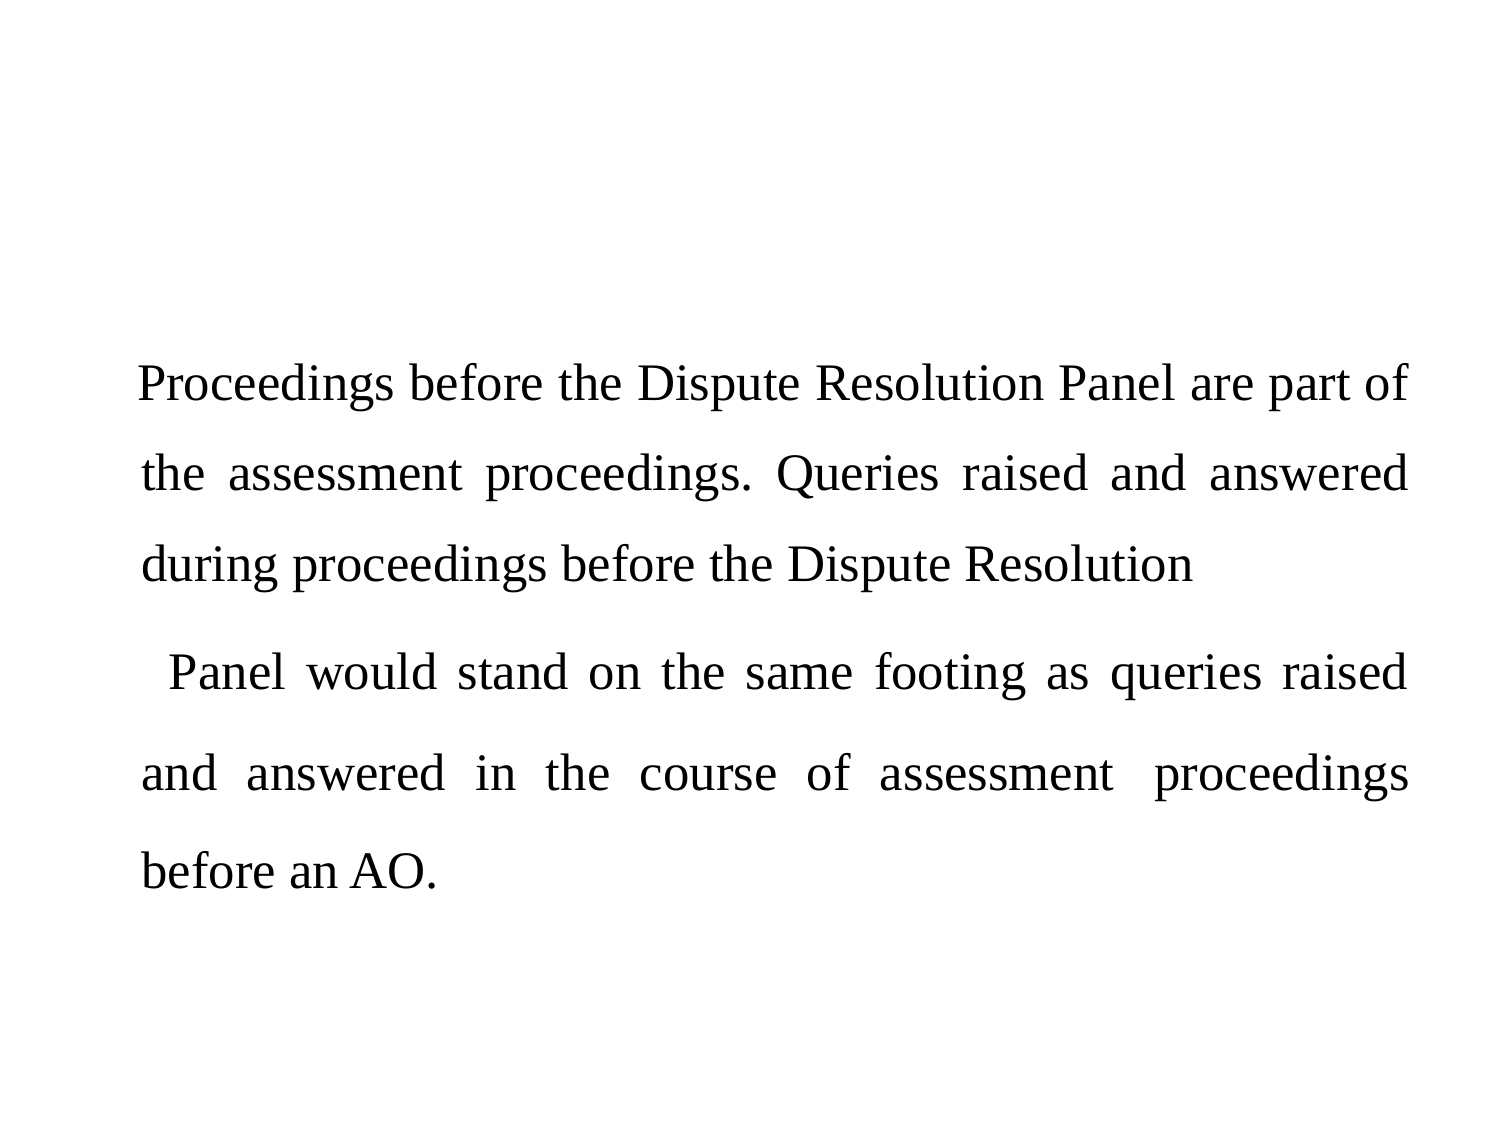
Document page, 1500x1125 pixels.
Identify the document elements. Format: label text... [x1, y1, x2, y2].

list Proceedings before the Dispute Resolution Panel are part of the assessment proceedings. Queries raised and answered during proceedings before the Dispute Resolution Panel would stand on the same footing as queries raised and answered in the course of assessment proceedings before an AO. [75, 262, 1425, 1005]
